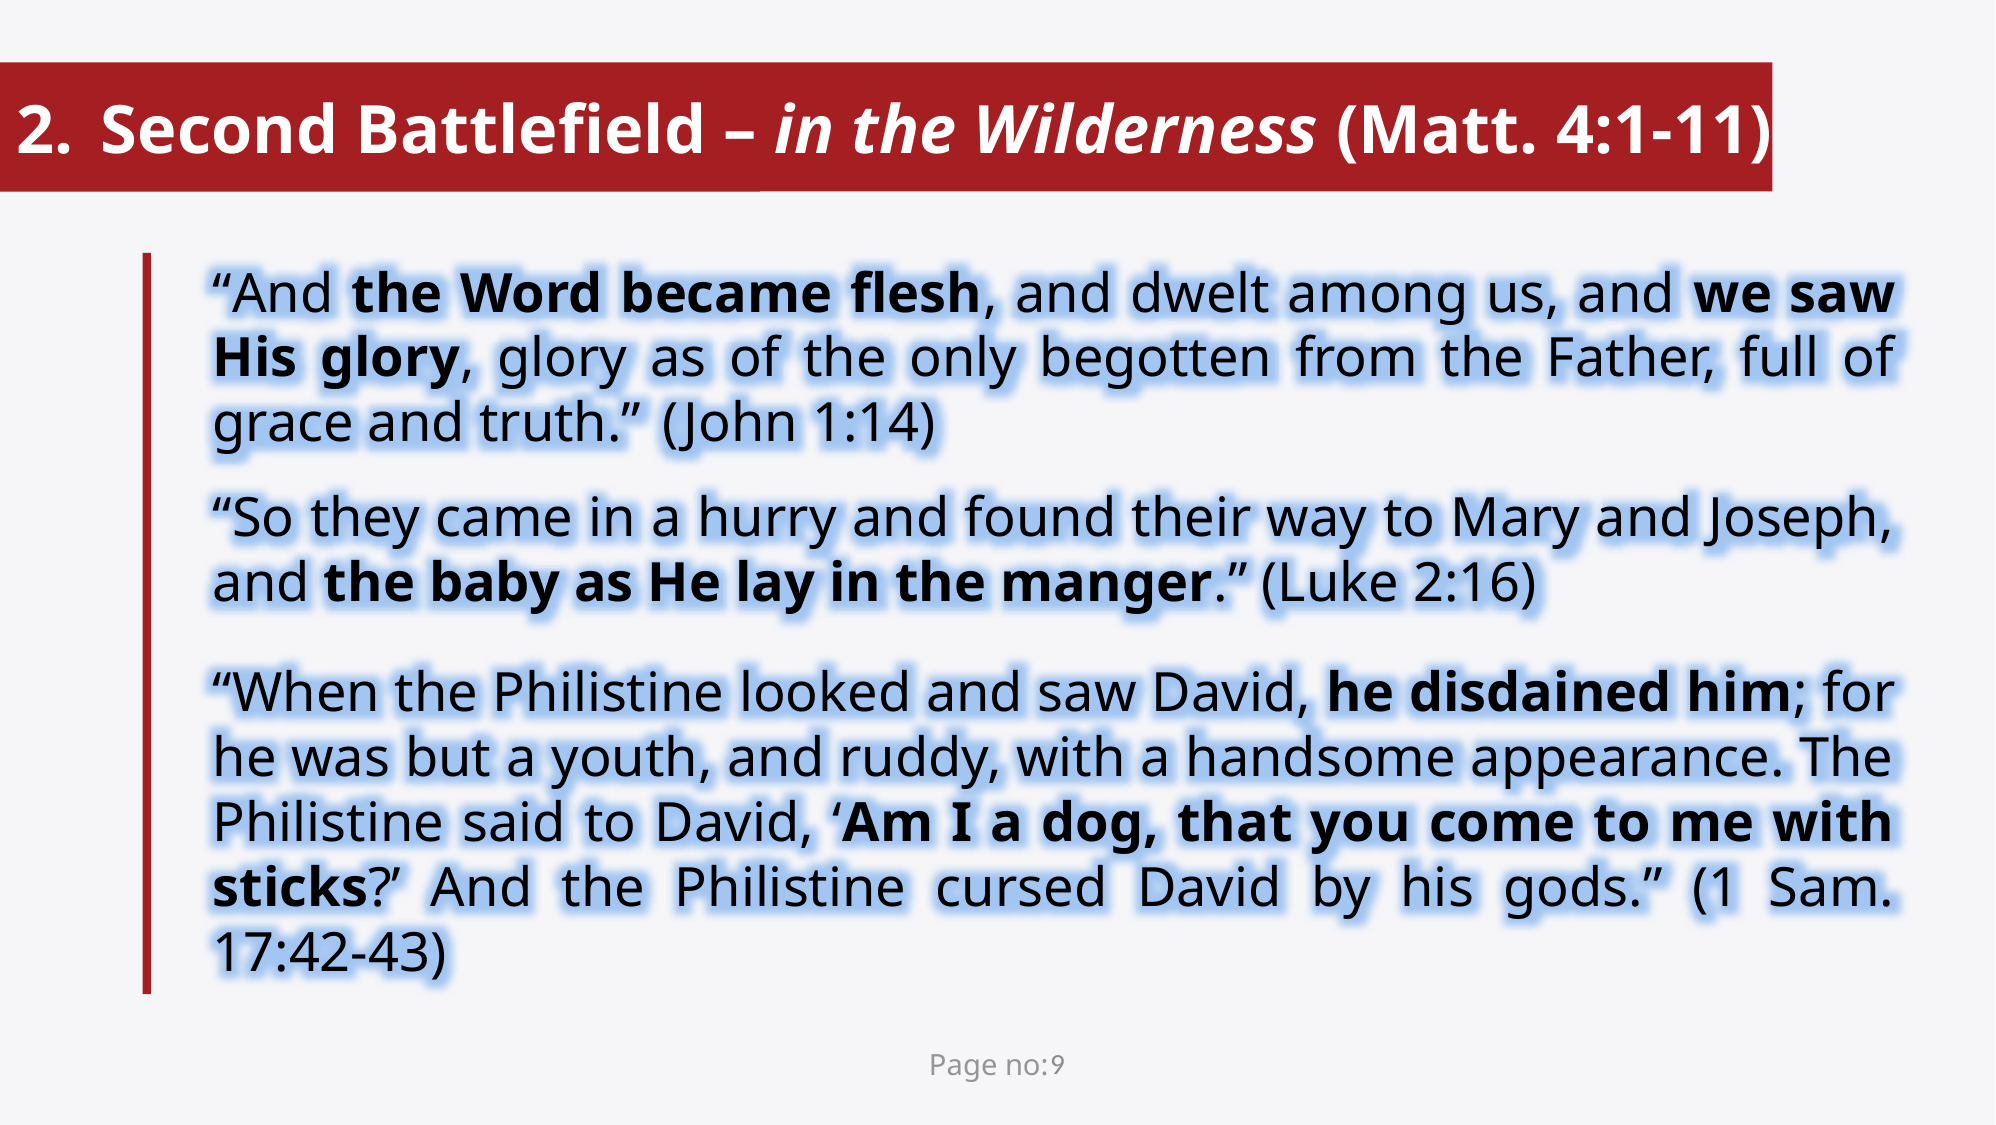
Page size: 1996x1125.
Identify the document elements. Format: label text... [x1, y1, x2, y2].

text_box “So they came in a hurry and found their way to Mary and Joseph, and the baby as He lay in the manger.” (Luke 2:16) [198, 475, 1911, 620]
text_box [758, 166, 1775, 193]
text_box “When the Philistine looked and saw David, he disdained him; for he was but a youth, and ruddy, with a handsome appearance. The Philistine said to David, ‘Am I a dog, that you come to me with sticks?’ And the Philistine cursed David by his gods.” (1 Sam. 17:42-43) [198, 649, 1911, 990]
text_box [758, 60, 1775, 89]
text_box Second Battlefield – in the Wilderness (Matt. 4:1-11) [20, 89, 1782, 166]
text_box “And the Word became flesh, and dwelt among us, and we saw His glory, glory as of the only begotten from the Father, full of grace and truth.” (John 1:14) [198, 250, 1911, 461]
